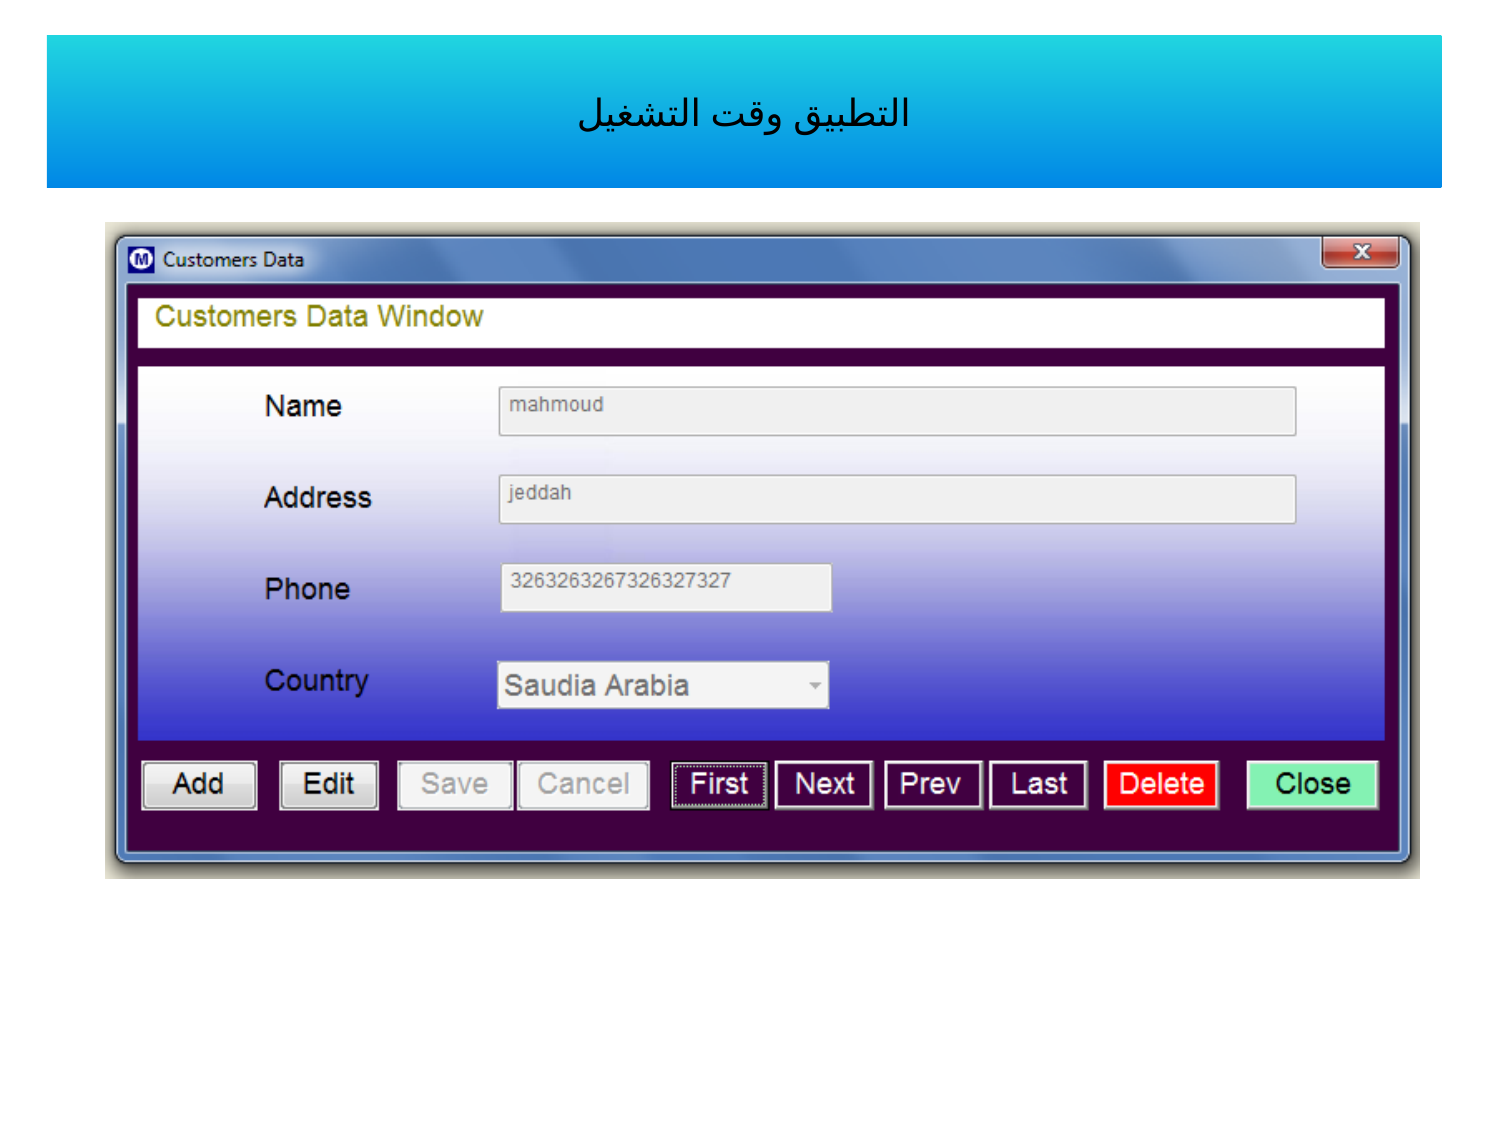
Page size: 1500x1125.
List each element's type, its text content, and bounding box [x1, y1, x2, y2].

picture [105, 222, 1420, 880]
title التطبيق وقت التشغيل [46, 35, 1442, 188]
